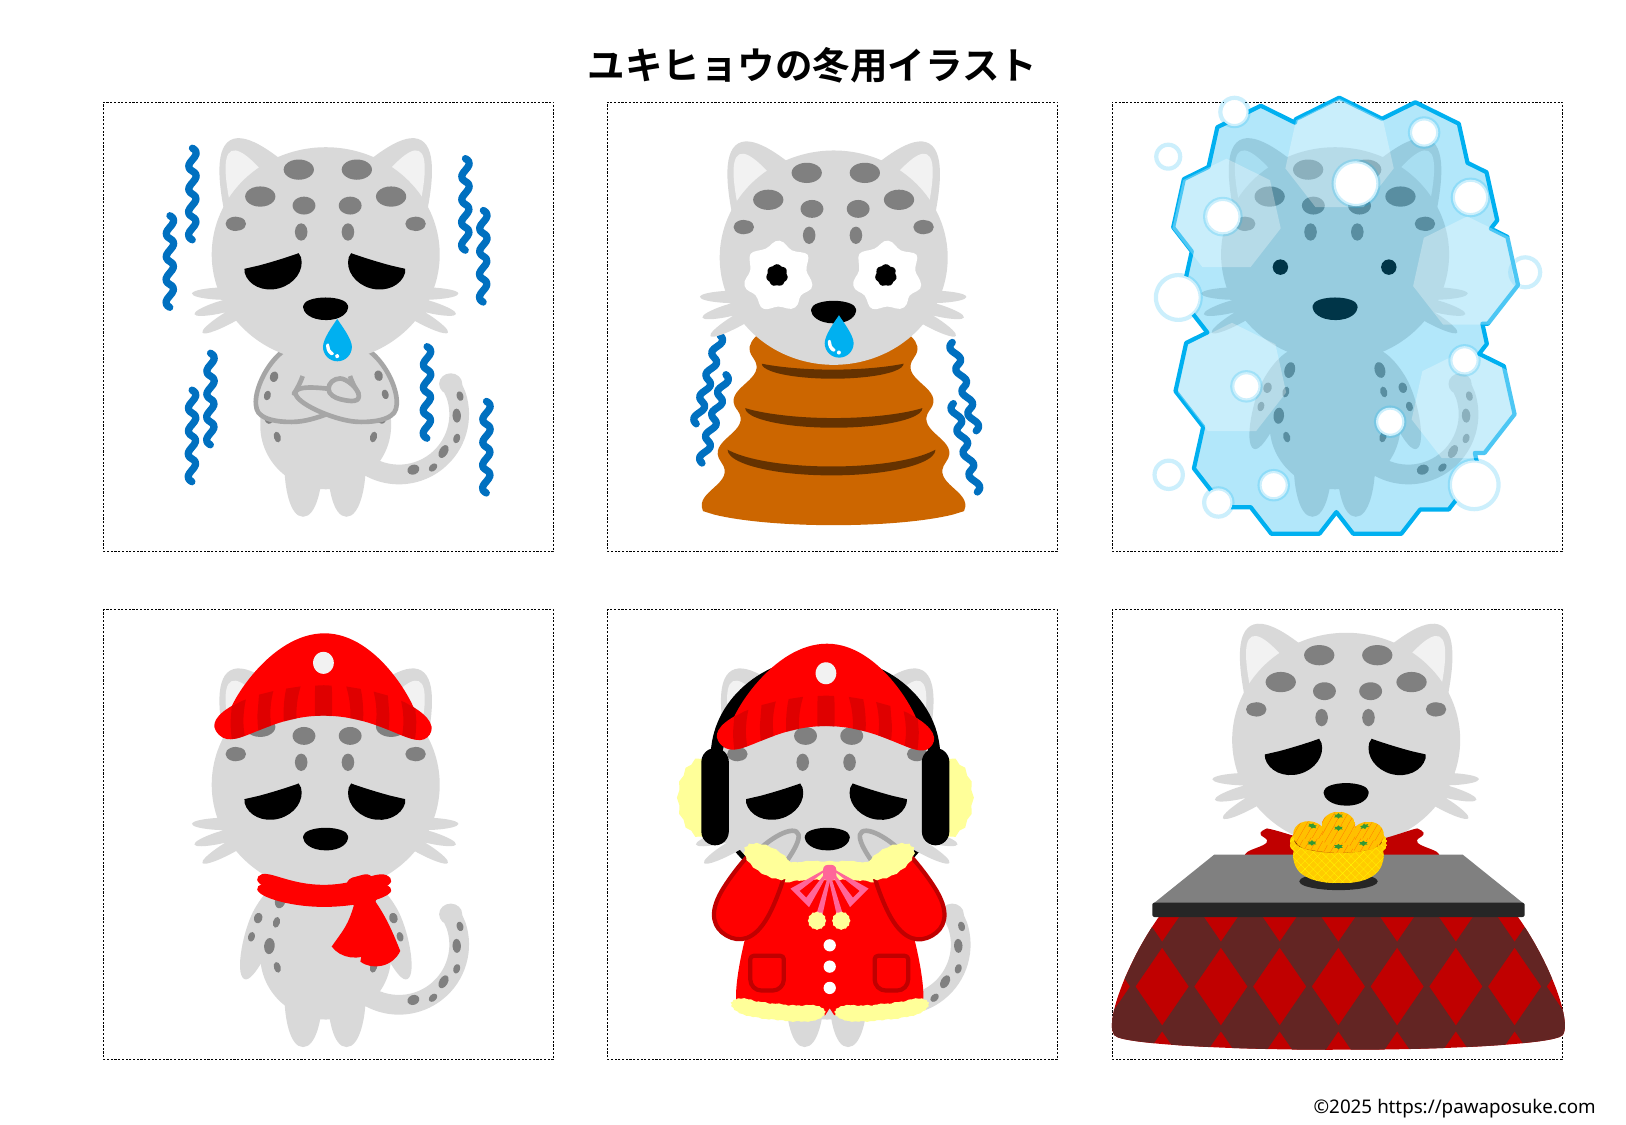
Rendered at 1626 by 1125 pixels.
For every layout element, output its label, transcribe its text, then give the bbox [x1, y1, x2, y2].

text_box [676, 643, 975, 1048]
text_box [1154, 97, 1541, 534]
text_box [1111, 621, 1566, 1050]
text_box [165, 135, 491, 518]
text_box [193, 633, 470, 1048]
text_box ユキヒョウの冬用イラスト [573, 34, 1052, 95]
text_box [701, 138, 970, 526]
